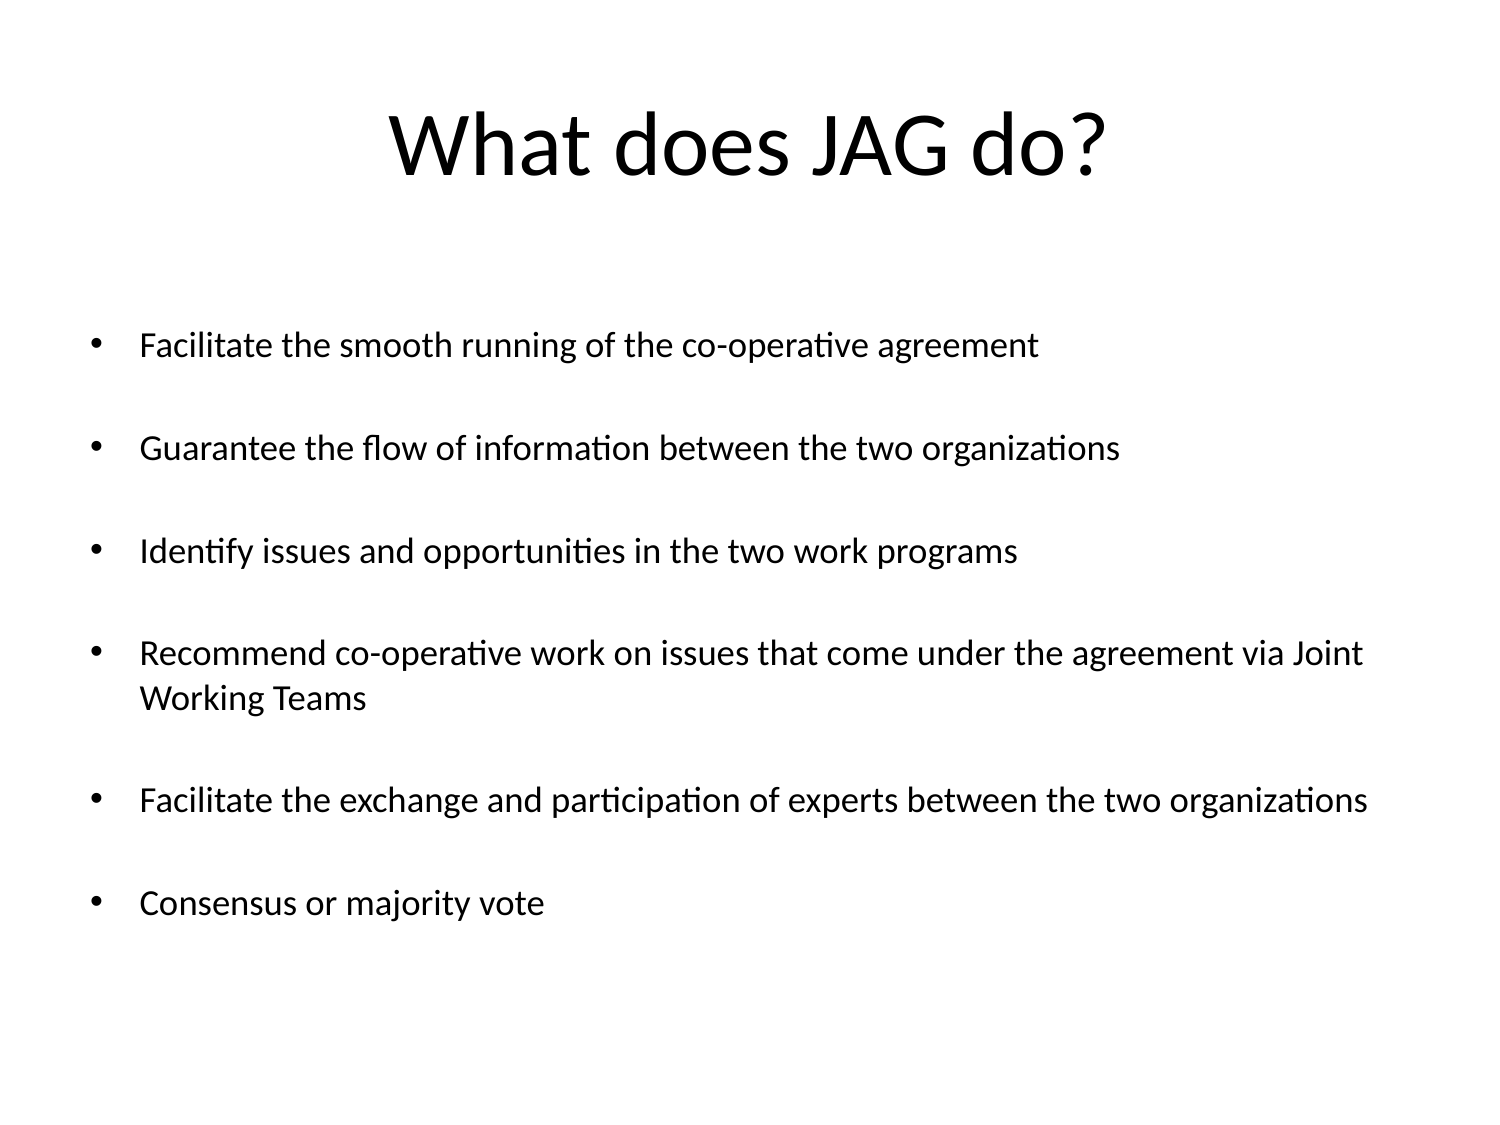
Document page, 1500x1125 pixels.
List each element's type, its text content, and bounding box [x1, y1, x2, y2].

title What does JAG do? [75, 45, 1425, 233]
list Facilitate the smooth running of the co-operative agreement Guarantee the flow of information between the two organizations Identify issues and opportunities in the two work programs Recommend co-operative work on issues that come under the agreement via Joint Working Teams Facilitate the exchange and participation of experts between the two organizations Consensus or majority vote [75, 262, 1425, 1005]
